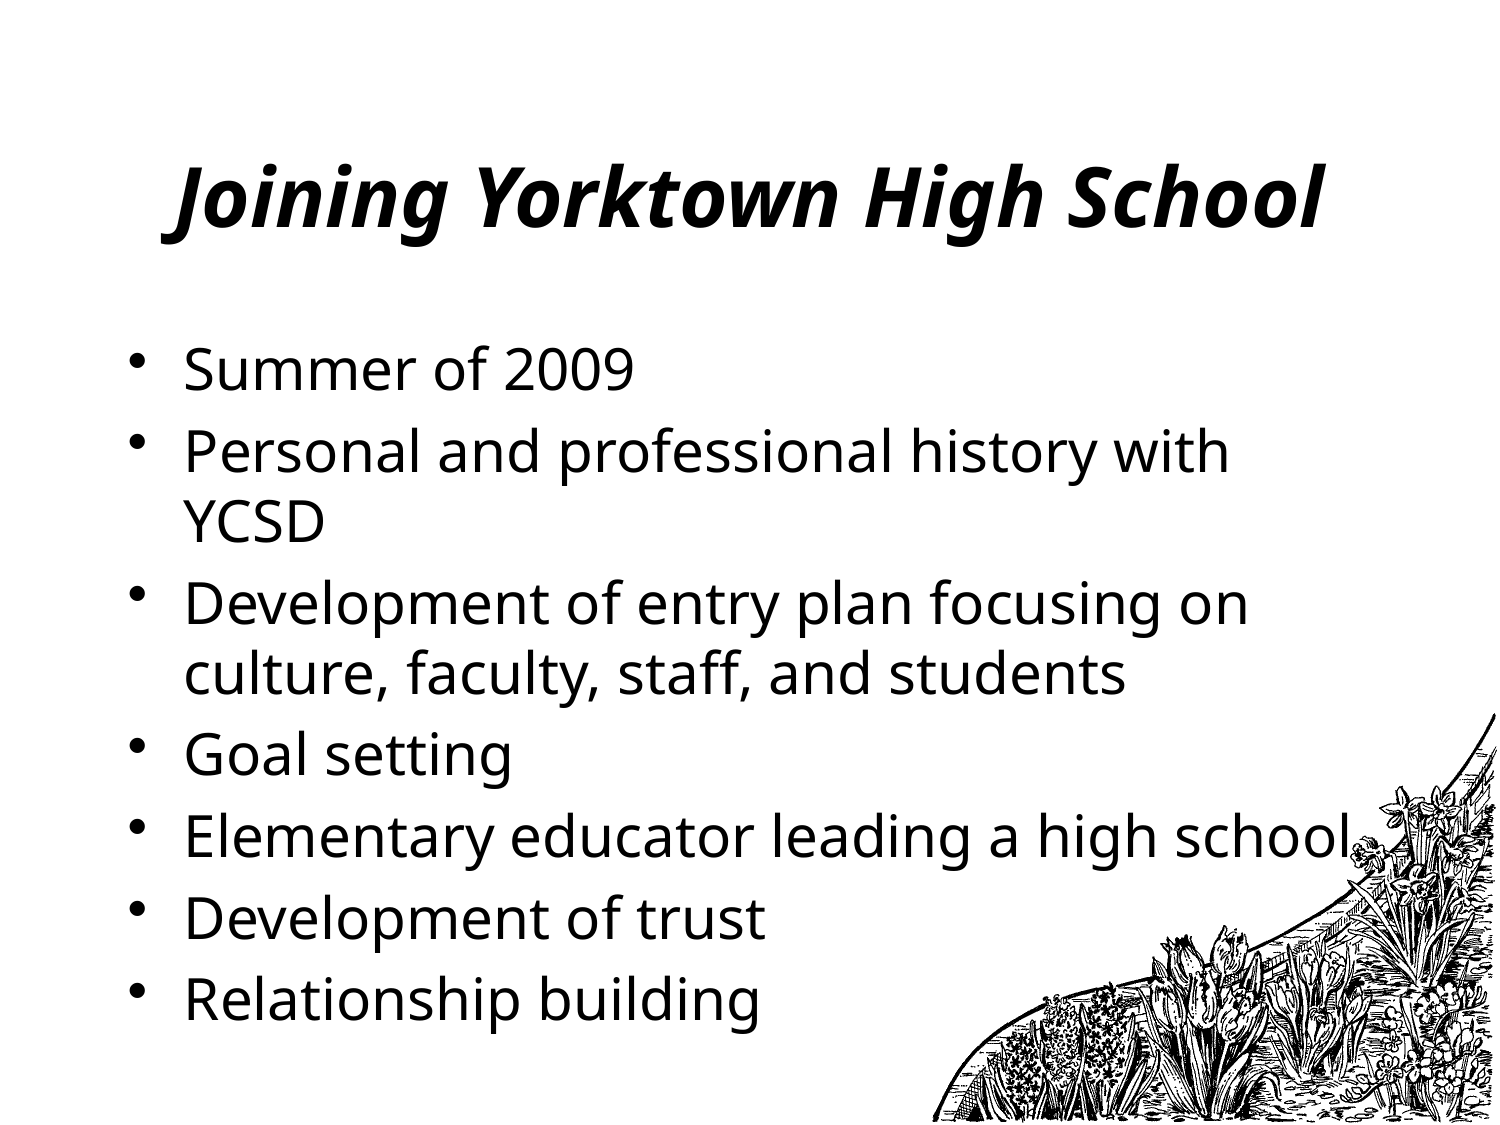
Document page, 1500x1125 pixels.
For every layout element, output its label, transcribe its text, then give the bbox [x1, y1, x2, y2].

list Summer of 2009 Personal and professional history with YCSD Development of entry plan focusing on culture, faculty, staff, and students Goal setting Elementary educator leading a high school Development of trust Relationship building [112, 324, 1388, 1001]
picture [930, 711, 1500, 1125]
title Joining Yorktown High School [112, 99, 1388, 288]
